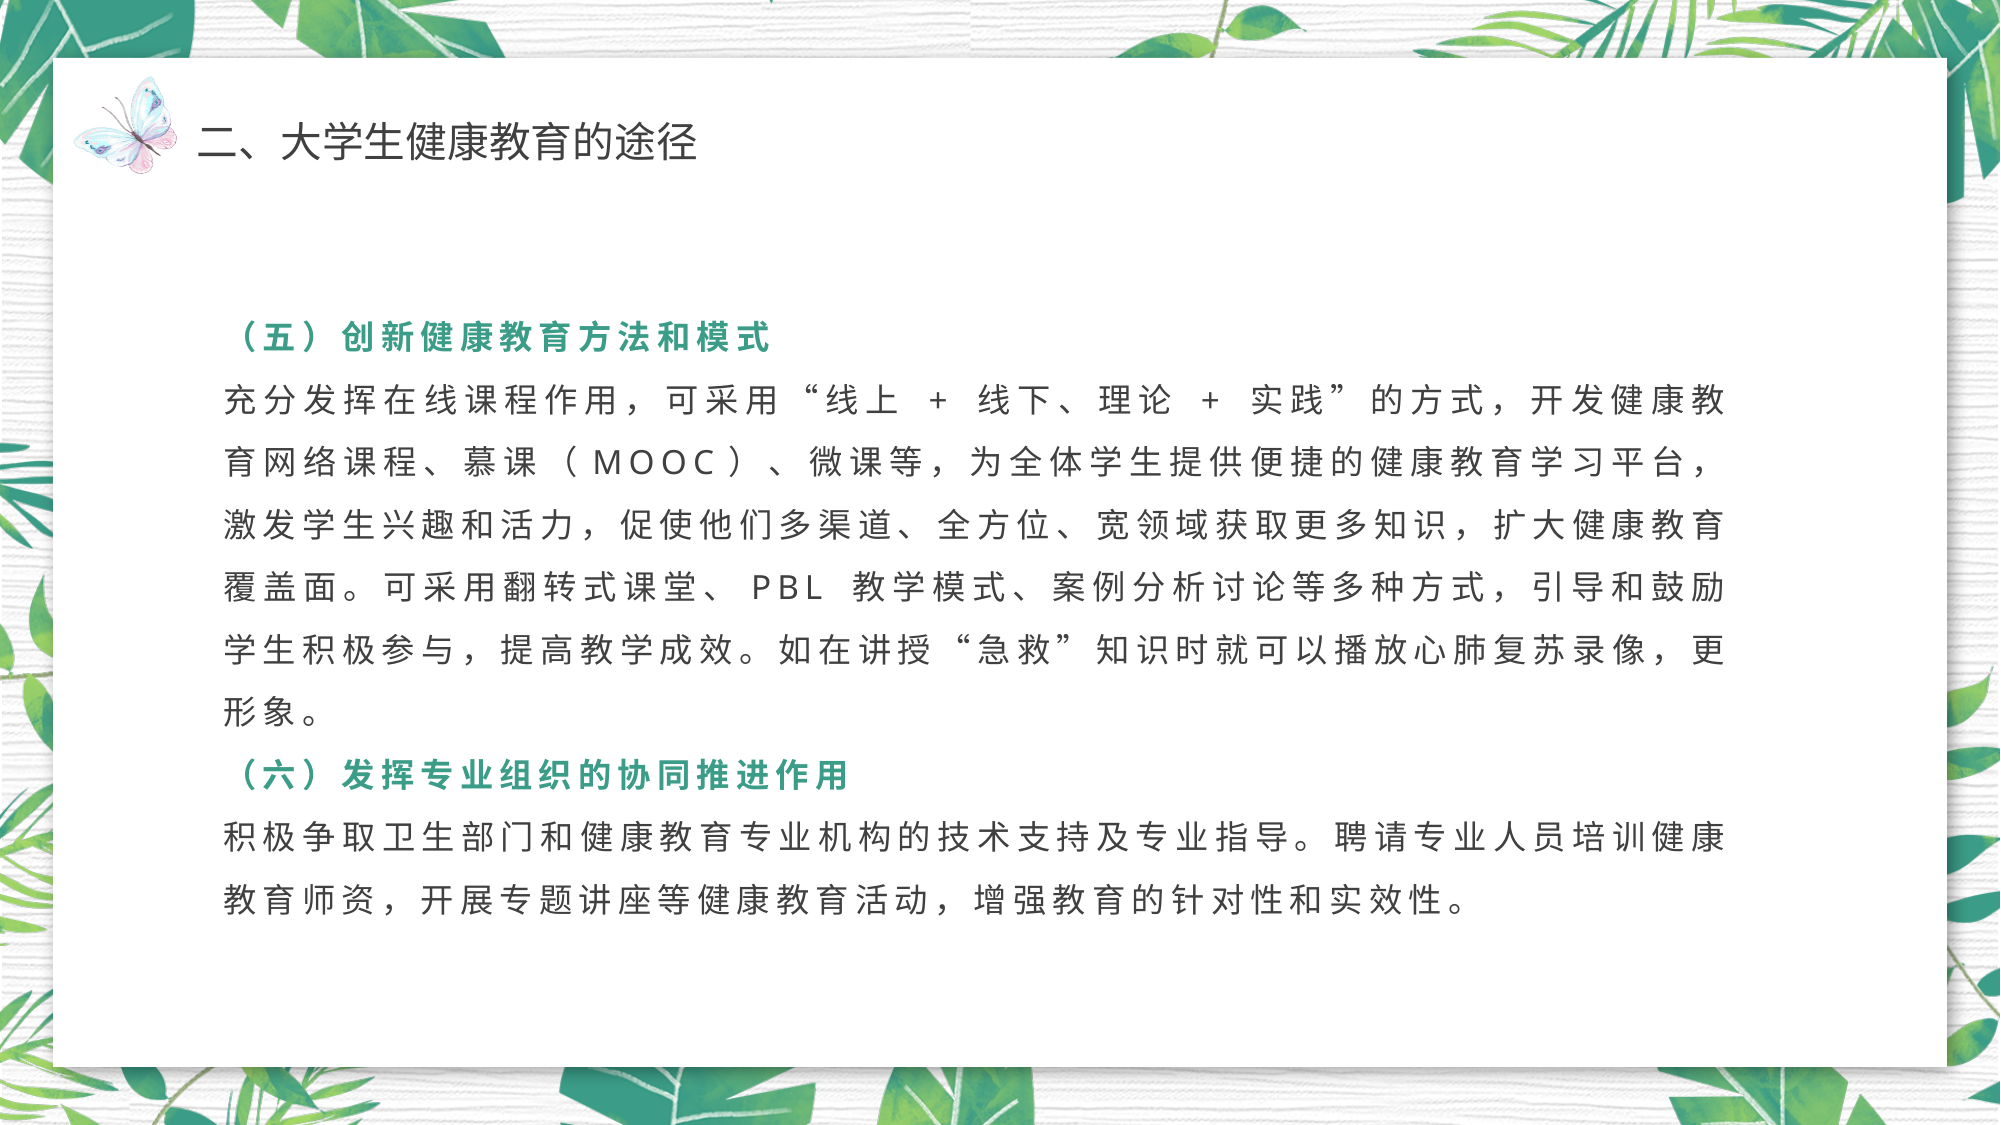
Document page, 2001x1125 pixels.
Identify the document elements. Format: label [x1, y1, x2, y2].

text_box [0, 0, 2000, 1125]
picture [73, 76, 177, 174]
